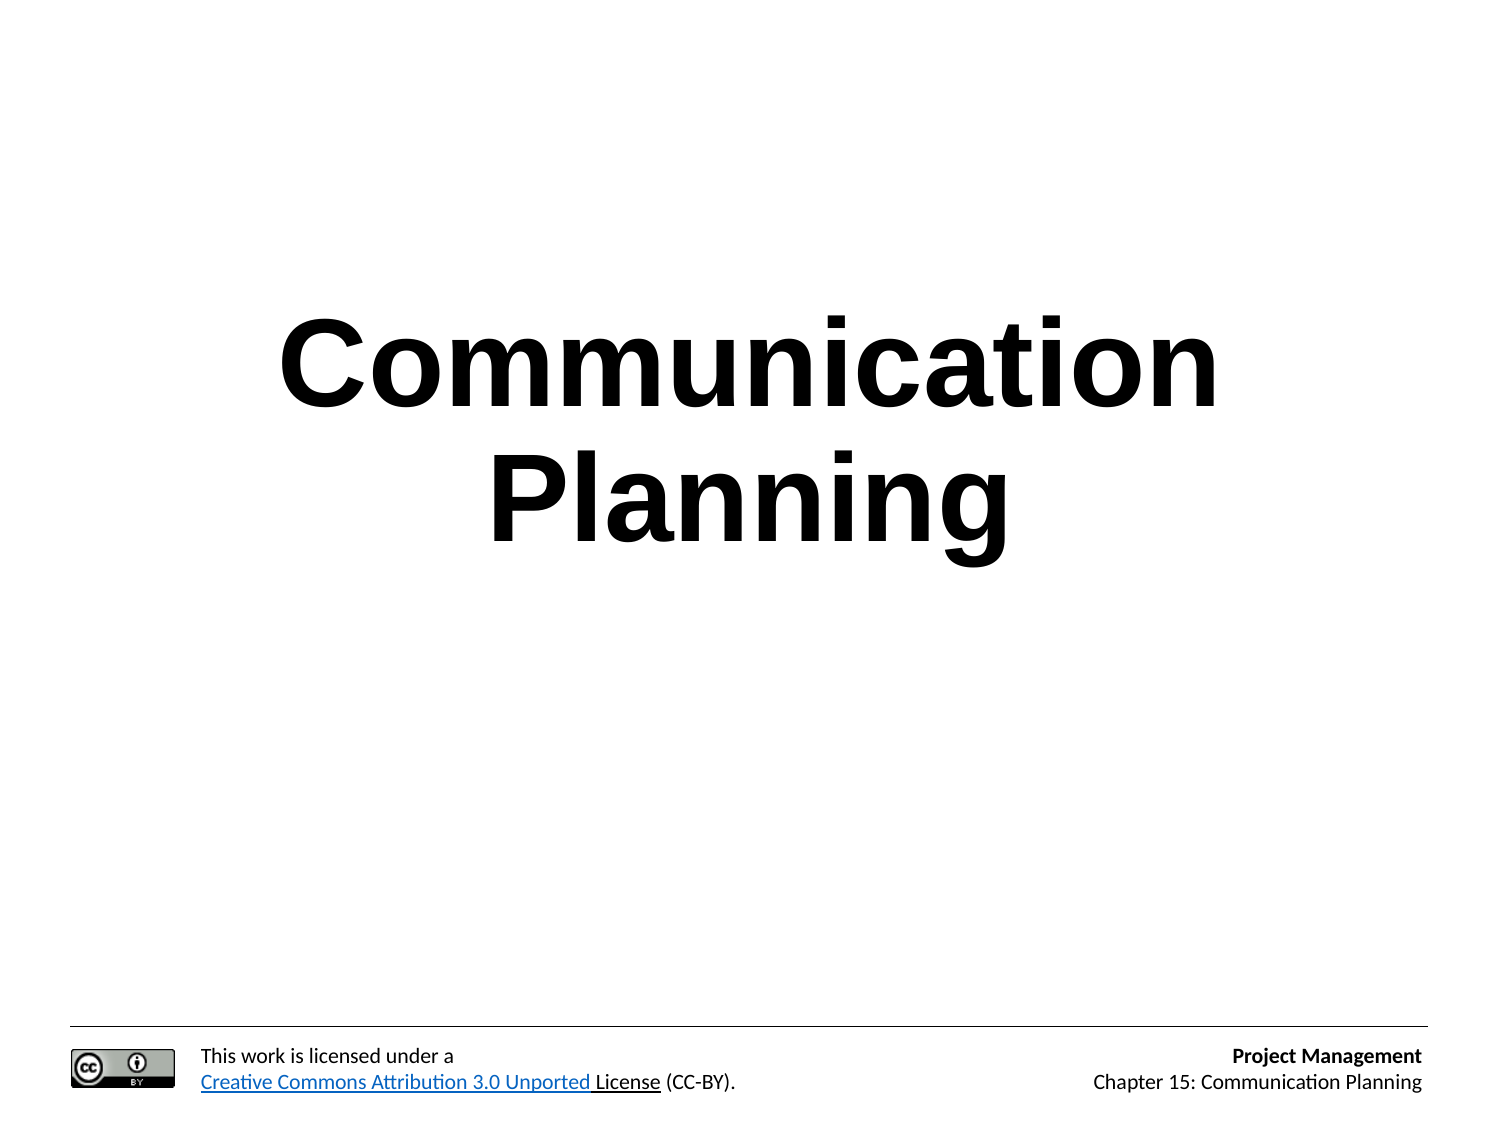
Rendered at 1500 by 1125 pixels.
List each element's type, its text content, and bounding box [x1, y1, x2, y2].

picture [71, 1049, 175, 1088]
title Communication Planning [112, 184, 1388, 576]
